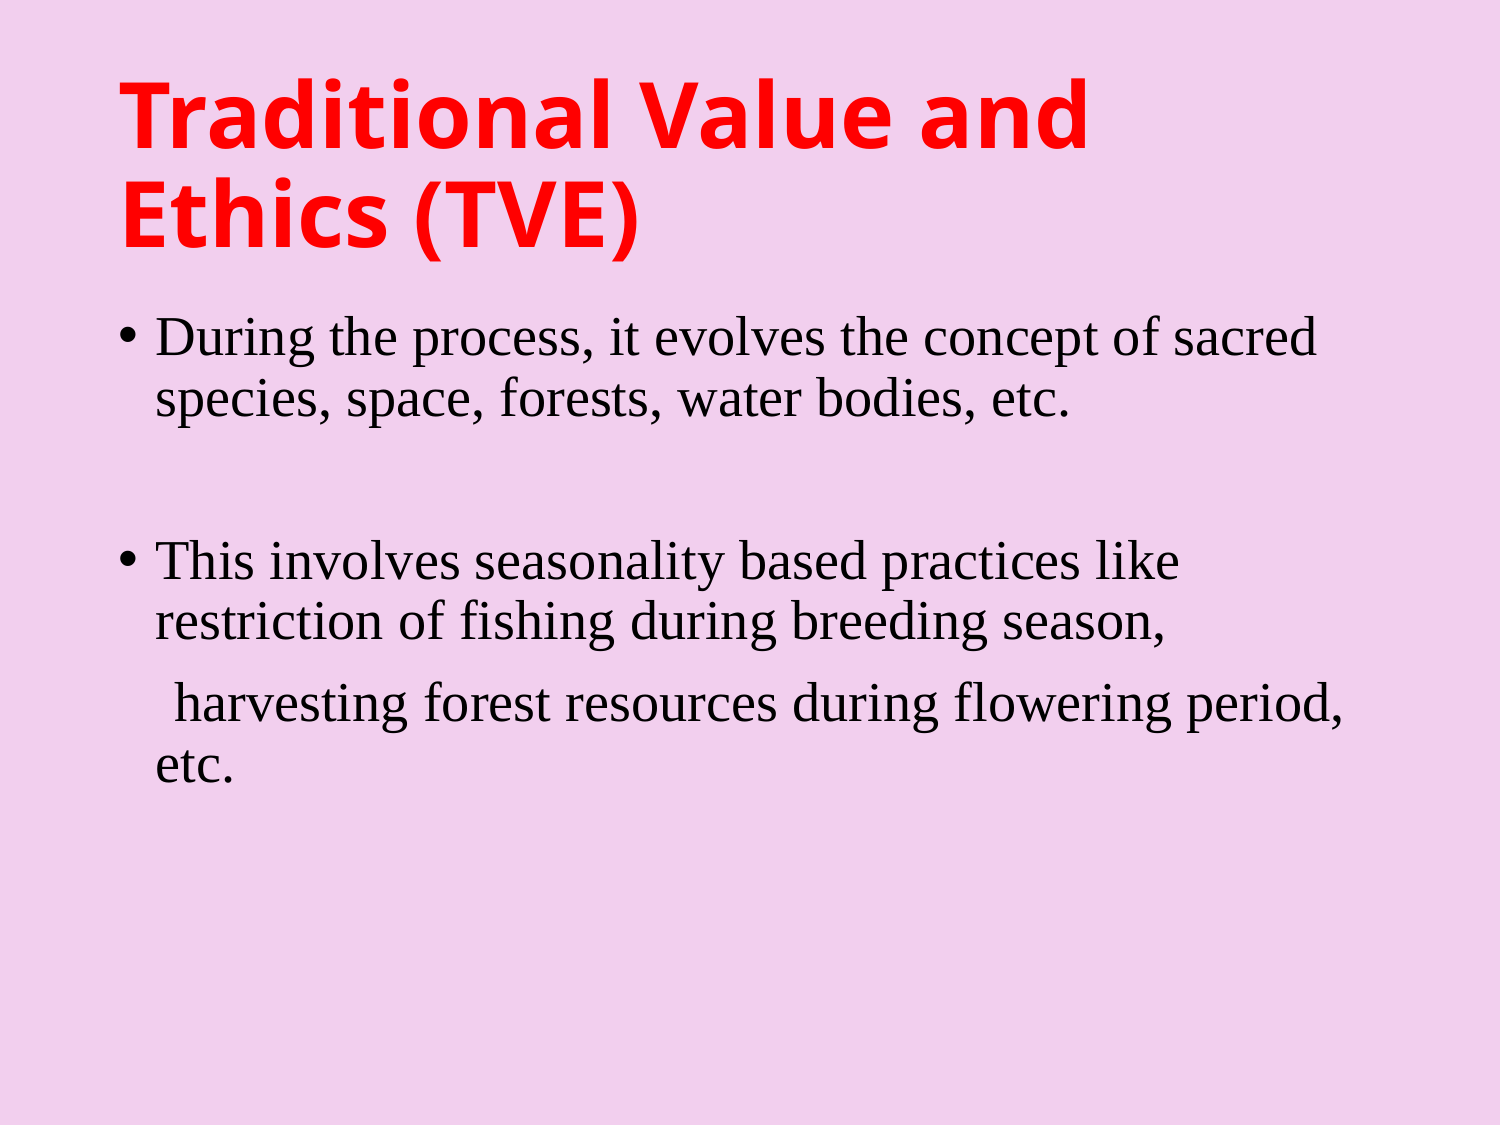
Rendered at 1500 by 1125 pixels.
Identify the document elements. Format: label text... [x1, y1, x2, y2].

list During the process, it evolves the concept of sacred species, space, forests, water bodies, etc. This involves seasonality based practices like restriction of fishing during breeding season, harvesting forest resources during flowering period, etc. [103, 299, 1397, 1014]
title Traditional Value and Ethics (TVE) [103, 59, 1397, 278]
